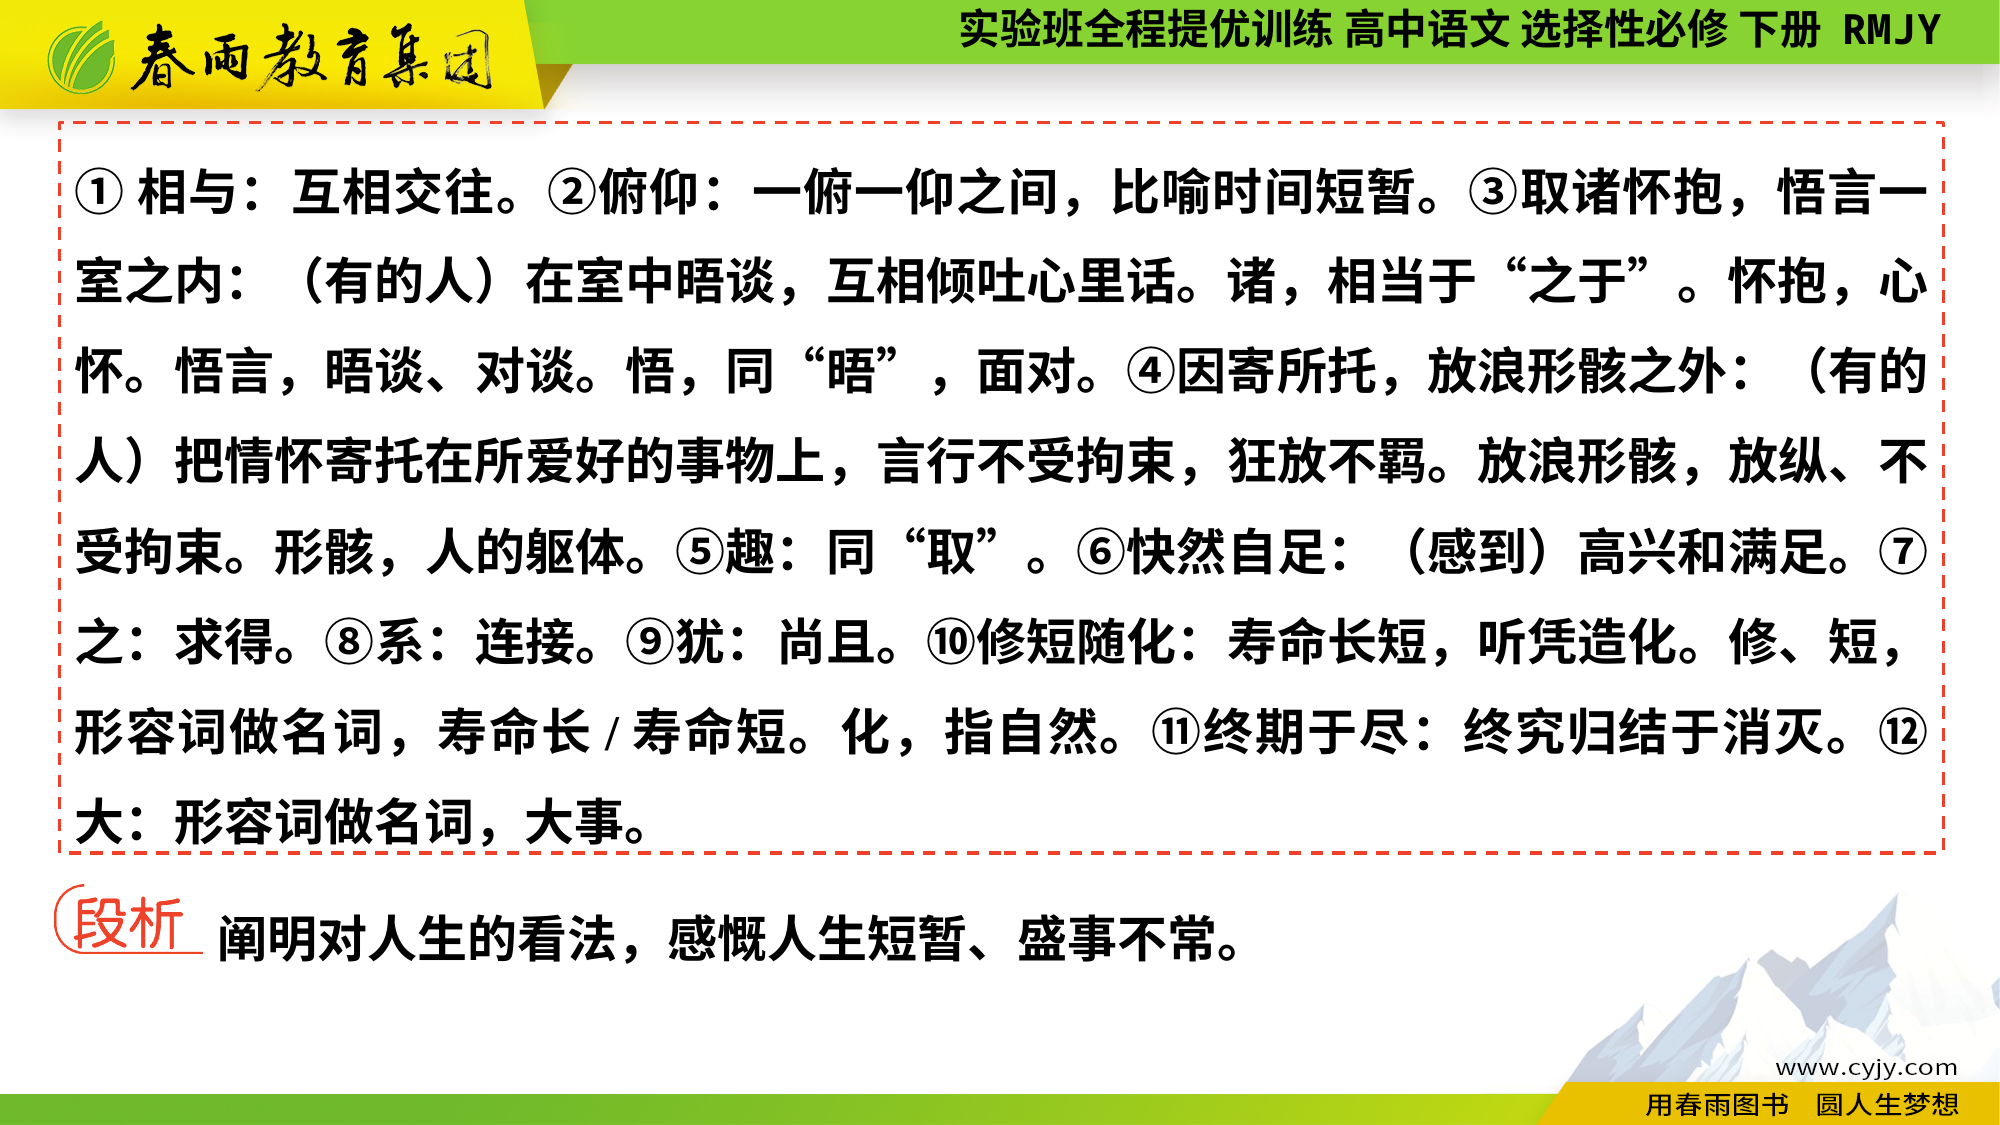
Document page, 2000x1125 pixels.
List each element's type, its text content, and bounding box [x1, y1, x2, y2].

text_box 阐明对人生的看法，感慨人生短暂、盛事不常。 [202, 869, 1944, 975]
list ①相与：互相交往。②俯仰：一俯一仰之间，比喻时间短暂。③取诸怀抱，悟言一室之内：（有的人）在室中晤谈，互相倾吐心里话。诸，相当于“之于”。怀抱，心怀。悟言，晤谈、对谈。悟，同“晤”，面对。④因寄所托，放浪形骸之外：（有的人）把情怀寄托在所爱好的事物上，言行不受拘束，狂放不羁。放浪形骸，放纵、不受拘束。形骸，人的躯体。⑤趣：同“取”。⑥快然自足：（感到）高兴和满足。⑦之：求得。⑧系：连接。⑨犹：尚且。⑩修短随化：寿命长短，听凭造化。修、短，形容词做名词，寿命长/寿命短。化，指自然。⑪终期于尽：终究归结于消灭。⑫大：形容词做名词，大事。 [59, 122, 1944, 854]
picture [0, 0, 2000, 1125]
